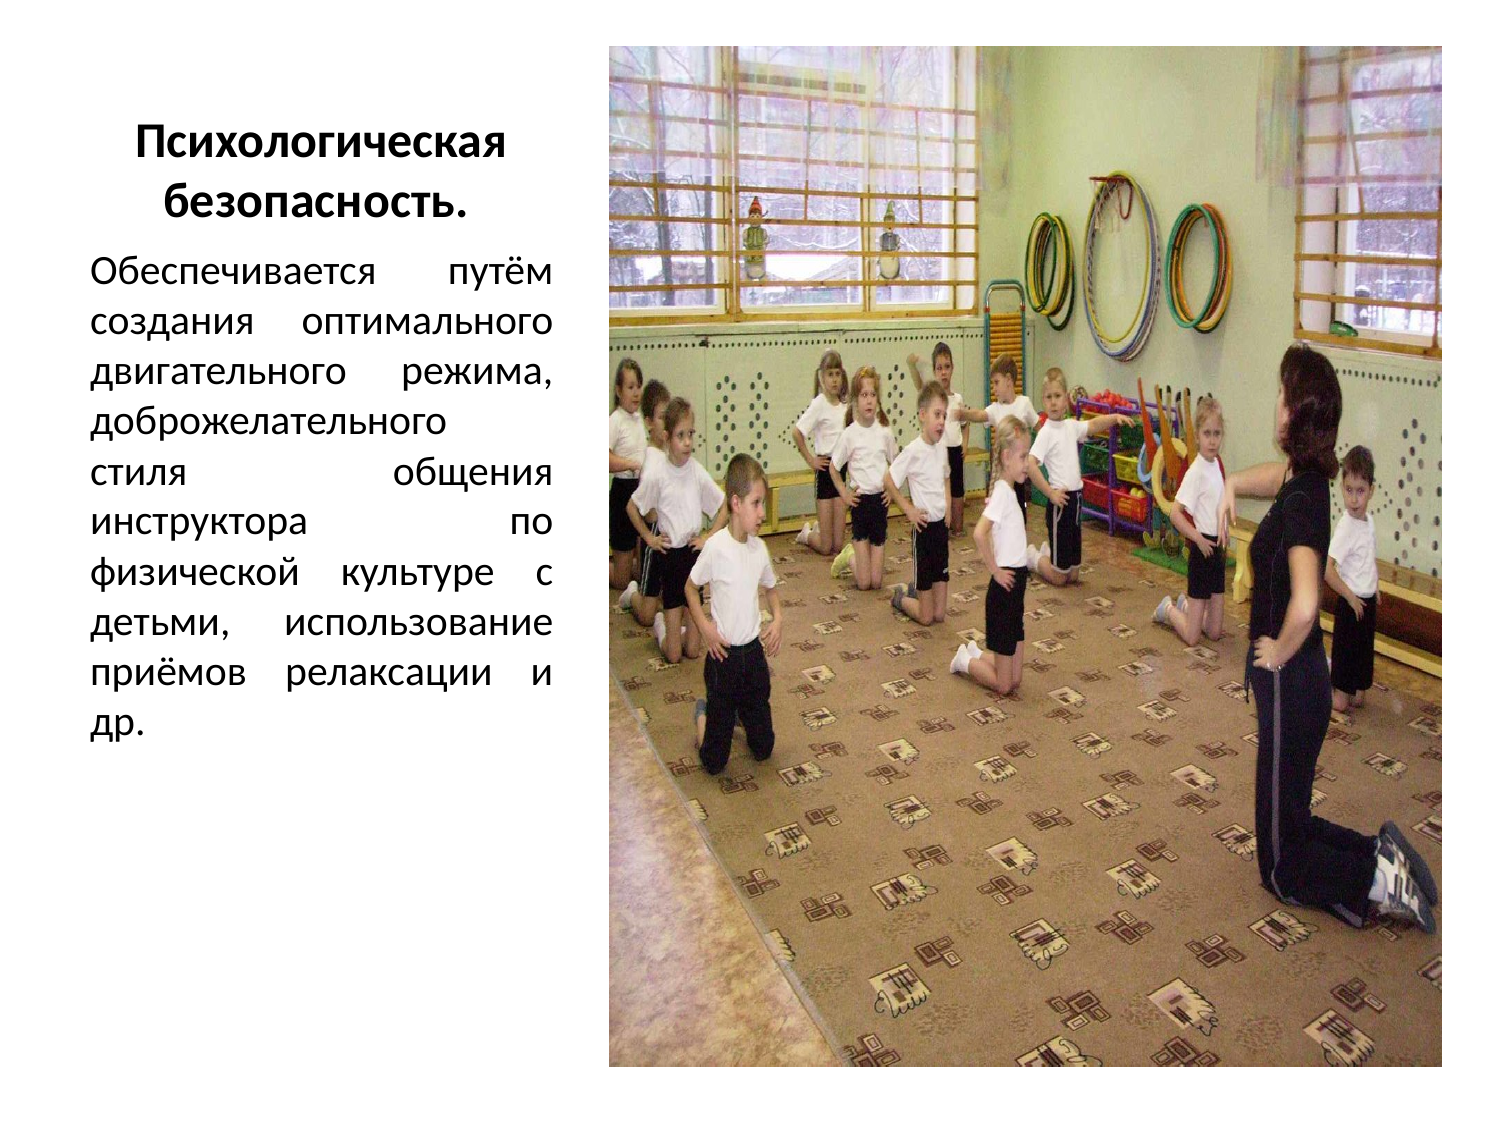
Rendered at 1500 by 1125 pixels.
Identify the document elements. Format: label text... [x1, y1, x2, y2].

title Психологическая безопасность. [75, 44, 569, 235]
list Обеспечивается путём создания оптимального двигательного режима, доброжелательного стиля общения инструктора по физической культуре с детьми, использование приёмов релаксации и др. [75, 235, 569, 1005]
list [609, 46, 1442, 1067]
